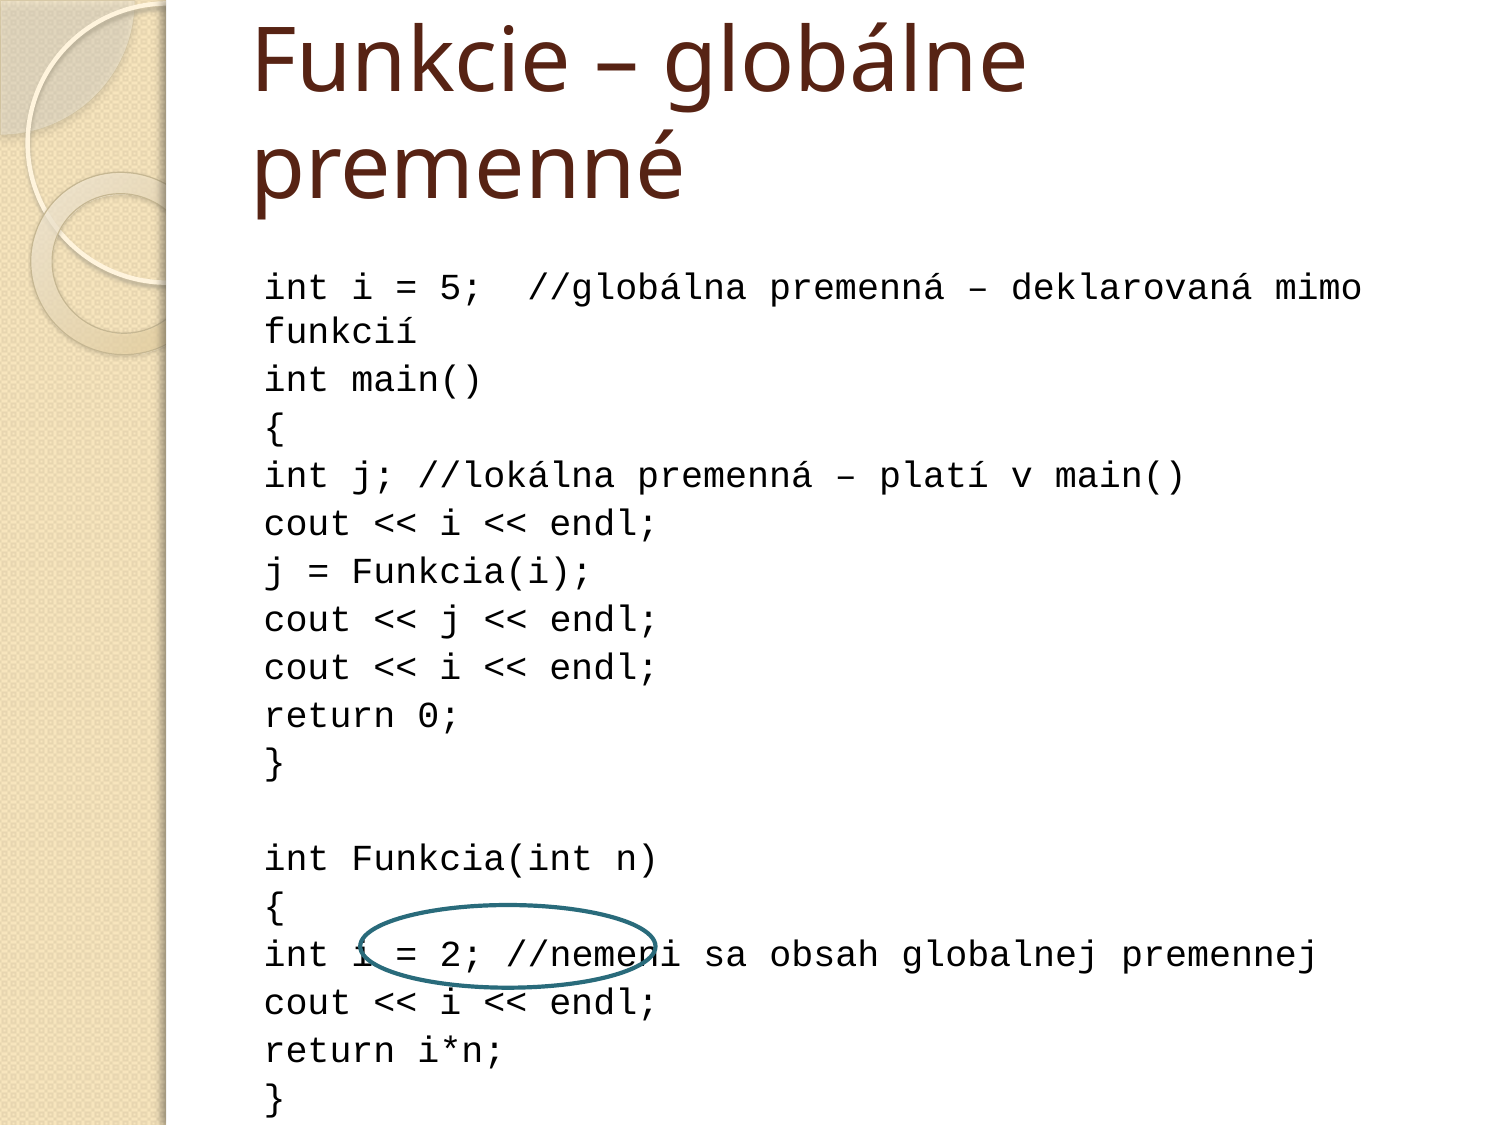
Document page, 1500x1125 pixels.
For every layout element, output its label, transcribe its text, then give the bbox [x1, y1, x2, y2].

title Funkcie – globálne premenné [235, 45, 1466, 173]
text_box [358, 902, 658, 990]
list int i = 5; //globálna premenná – deklarovaná mimo funkcií int main() { int j; //lokálna premenná – platí v main() cout << i << endl; j = Funkcia(i); cout << j << endl; cout << i << endl; return 0; } int Funkcia(int n) { int i = 2; //nemeni sa obsah globalnej premennej cout << i << endl; return i*n; } [235, 208, 1495, 1125]
